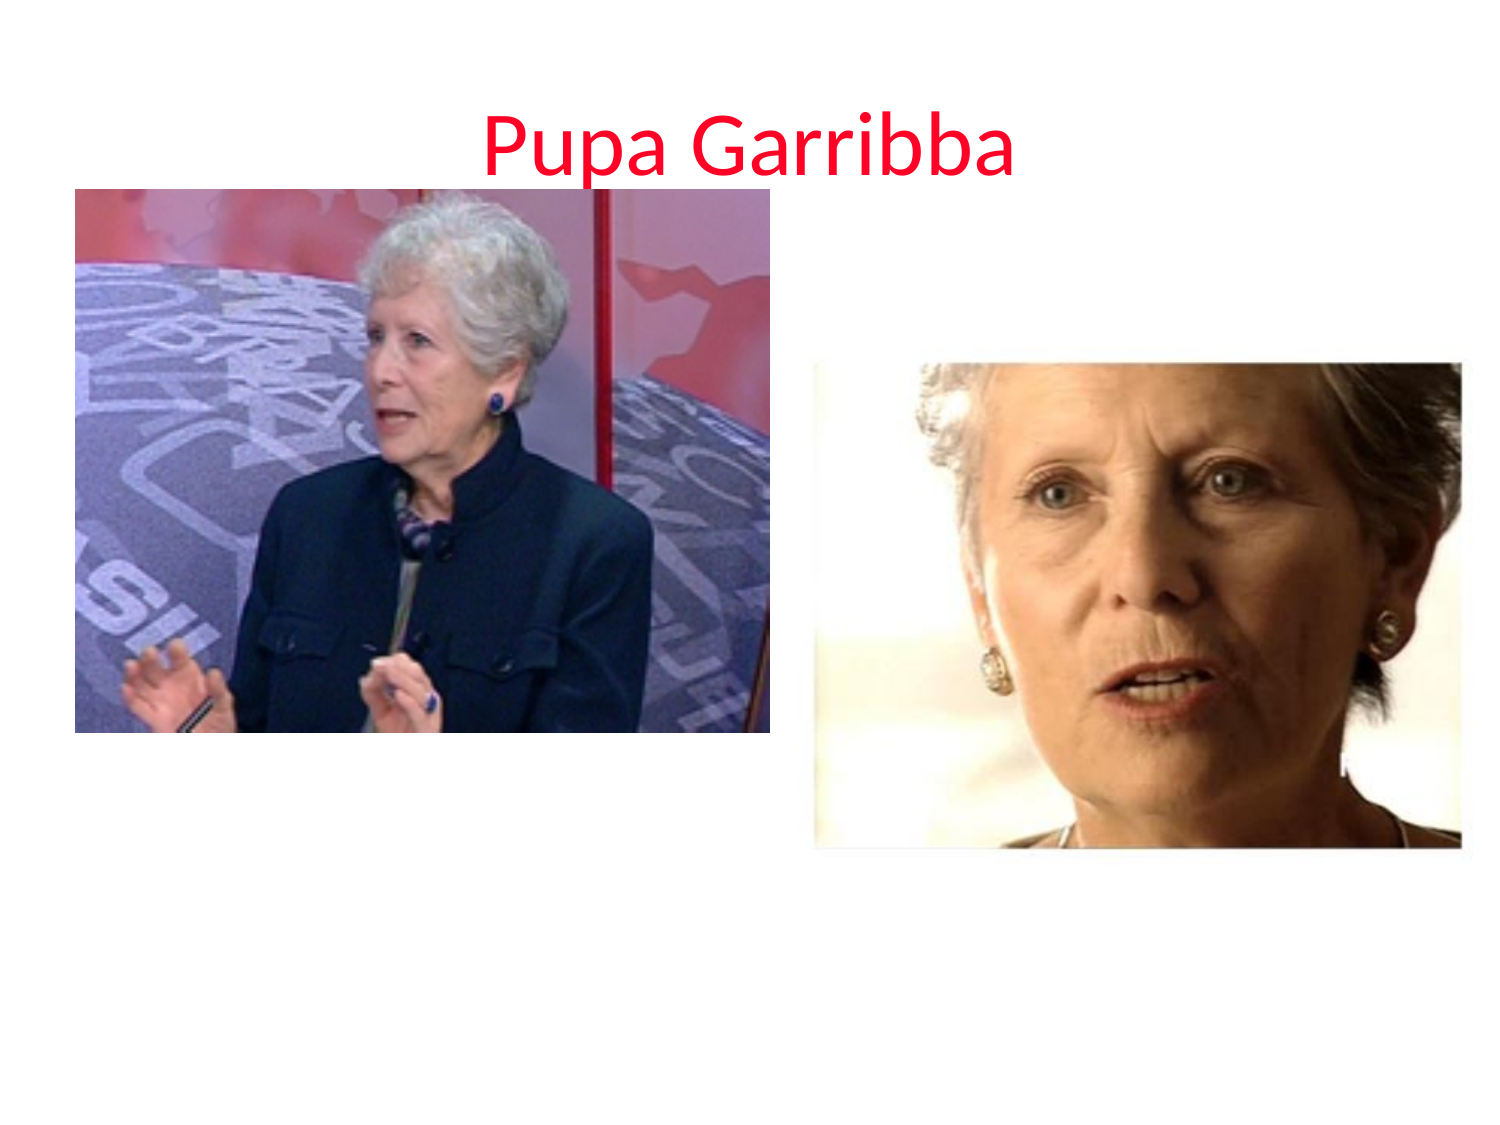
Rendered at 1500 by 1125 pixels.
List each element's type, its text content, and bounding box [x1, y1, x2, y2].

picture [797, 347, 1478, 866]
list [74, 188, 770, 734]
title Pupa Garribba [75, 45, 1425, 233]
